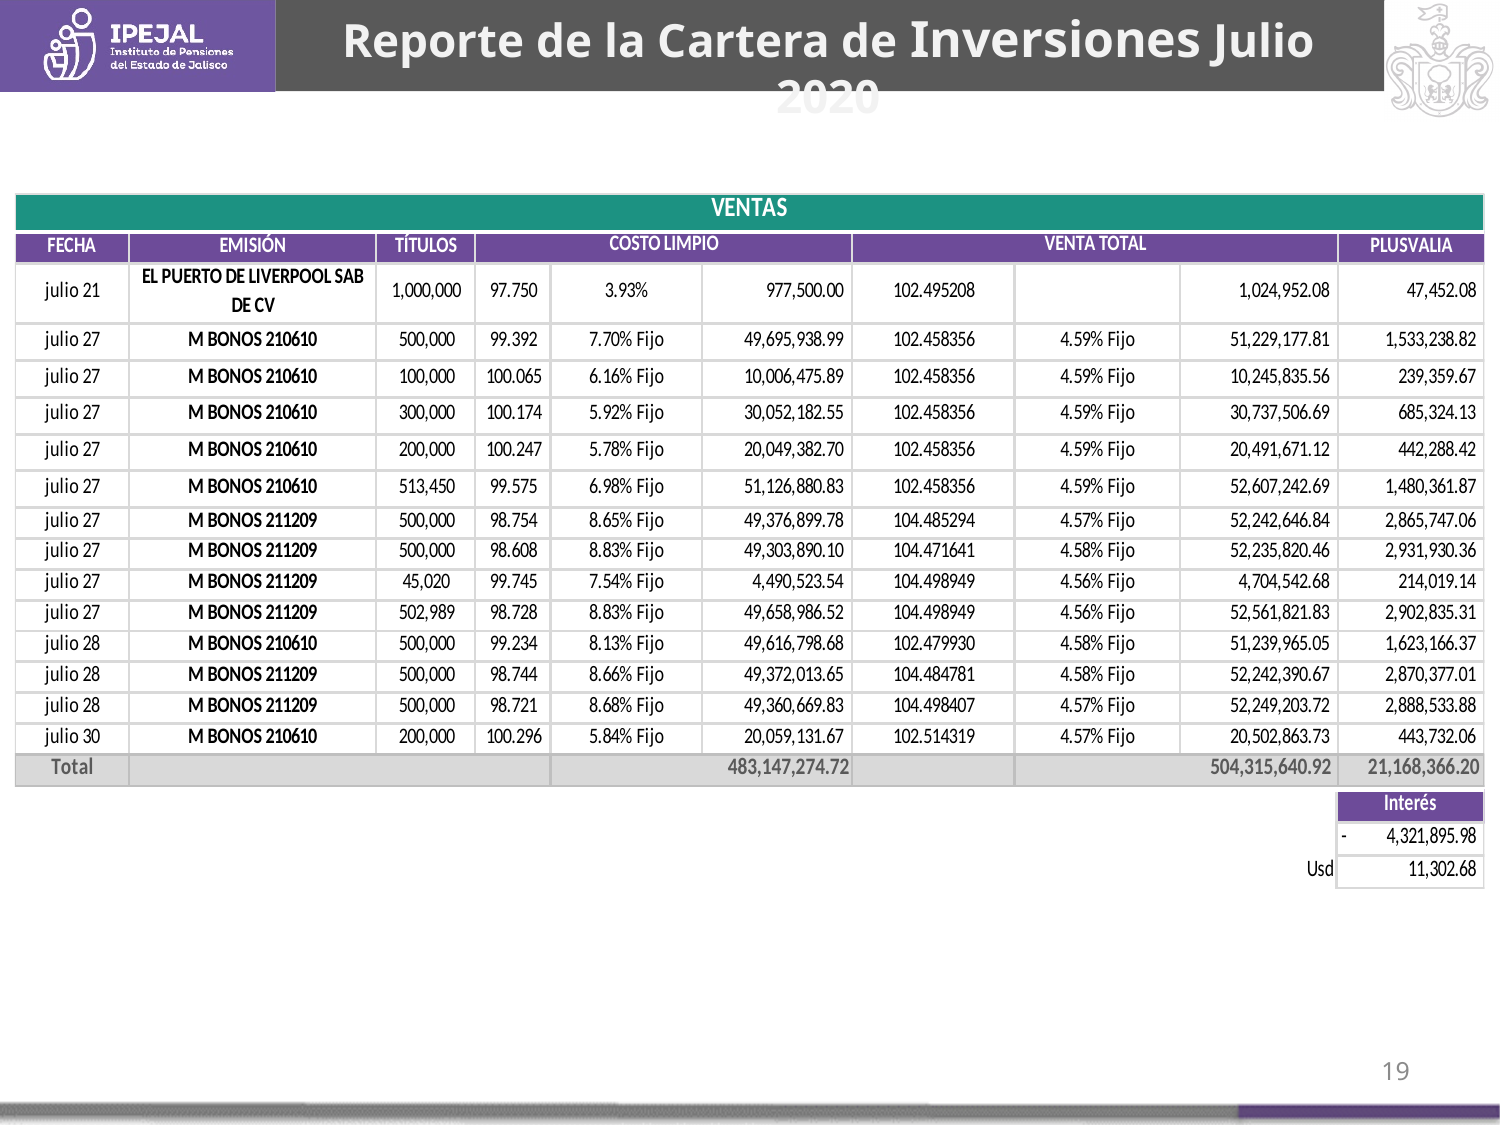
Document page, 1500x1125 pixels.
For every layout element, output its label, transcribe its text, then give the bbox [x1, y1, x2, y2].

picture [0, 1096, 1500, 1125]
text_box Reporte de la Cartera de Inversiones Julio 2020 [278, 0, 1379, 91]
picture [14, 192, 1486, 891]
picture [0, 0, 276, 92]
slide_number 18 [1074, 1042, 1425, 1103]
